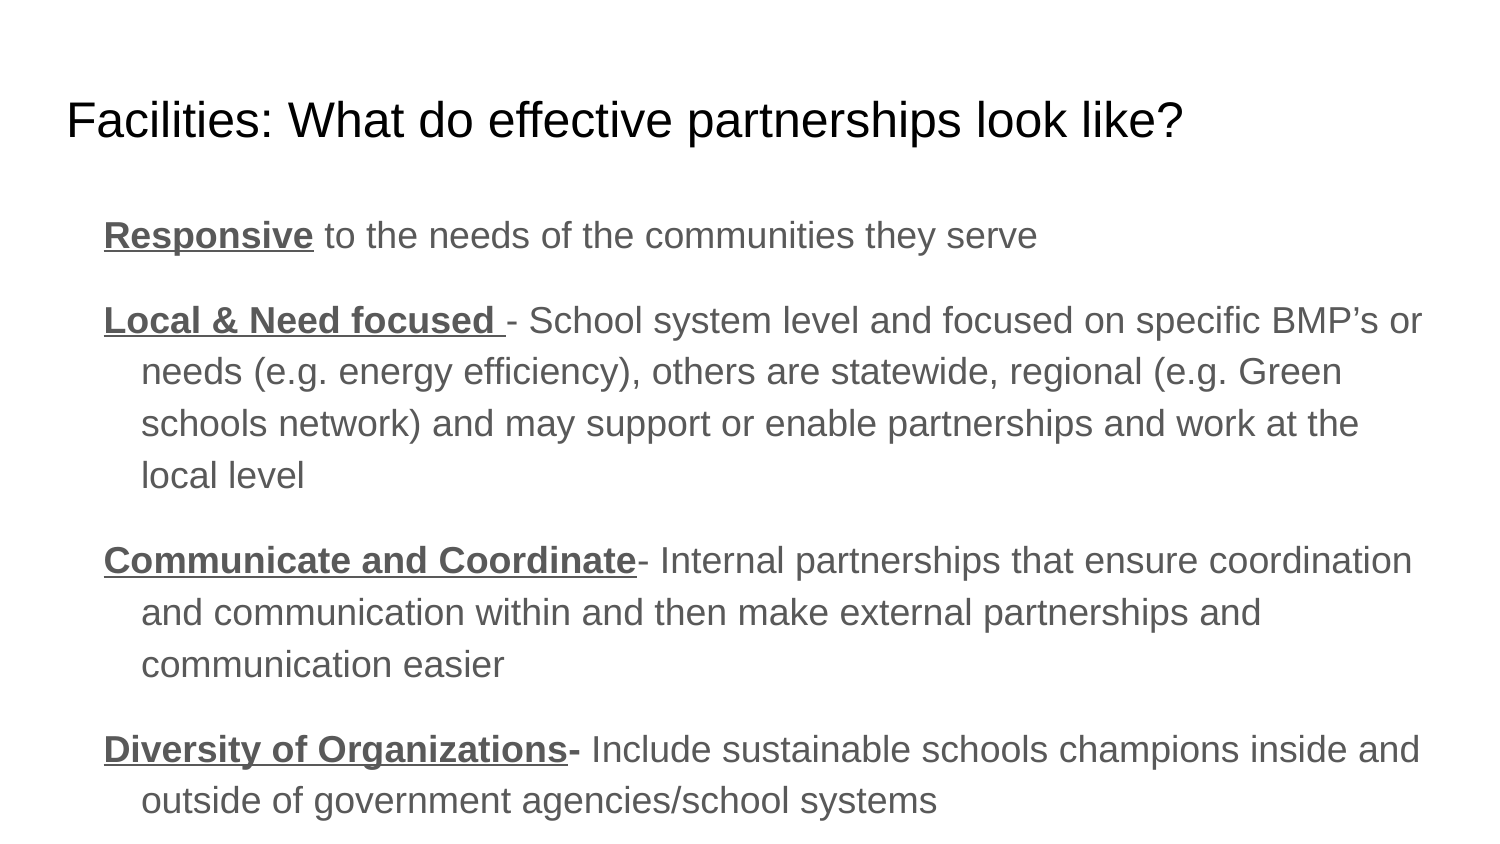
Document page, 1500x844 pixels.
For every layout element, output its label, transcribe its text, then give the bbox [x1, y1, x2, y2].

list Responsive to the needs of the communities they serve Local & Need focused - School system level and focused on specific BMP’s or needs (e.g. energy efficiency), others are statewide, regional (e.g. Green schools network) and may support or enable partnerships and work at the local level Communicate and Coordinate- Internal partnerships that ensure coordination and communication within and then make external partnerships and communication easier Diversity of Organizations- Include sustainable schools champions inside and outside of government agencies/school systems [51, 189, 1449, 750]
title Facilities: What do effective partnerships look like? [51, 72, 1449, 167]
